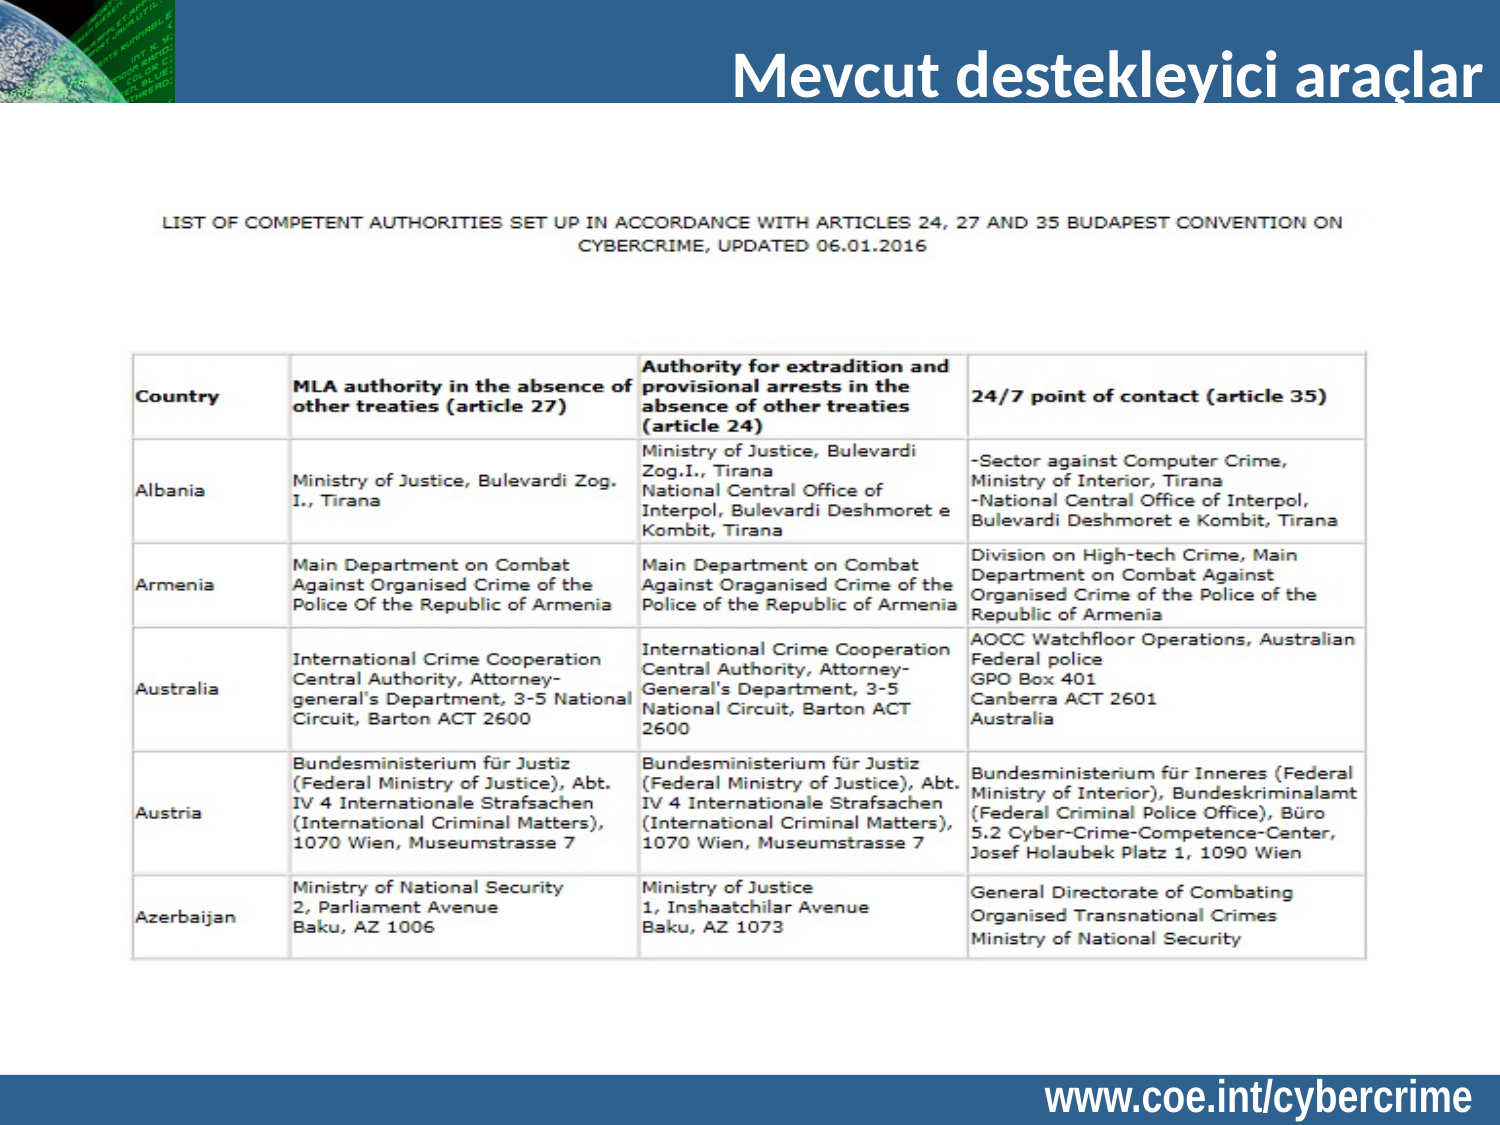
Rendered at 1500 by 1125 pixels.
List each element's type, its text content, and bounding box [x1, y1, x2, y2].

text_box Mevcut destekleyici araçlar [179, 0, 1500, 103]
text_box www.coe.int/cybercrime [1030, 1073, 1500, 1125]
text_box [0, 1074, 1030, 1125]
picture [0, 0, 1500, 1067]
